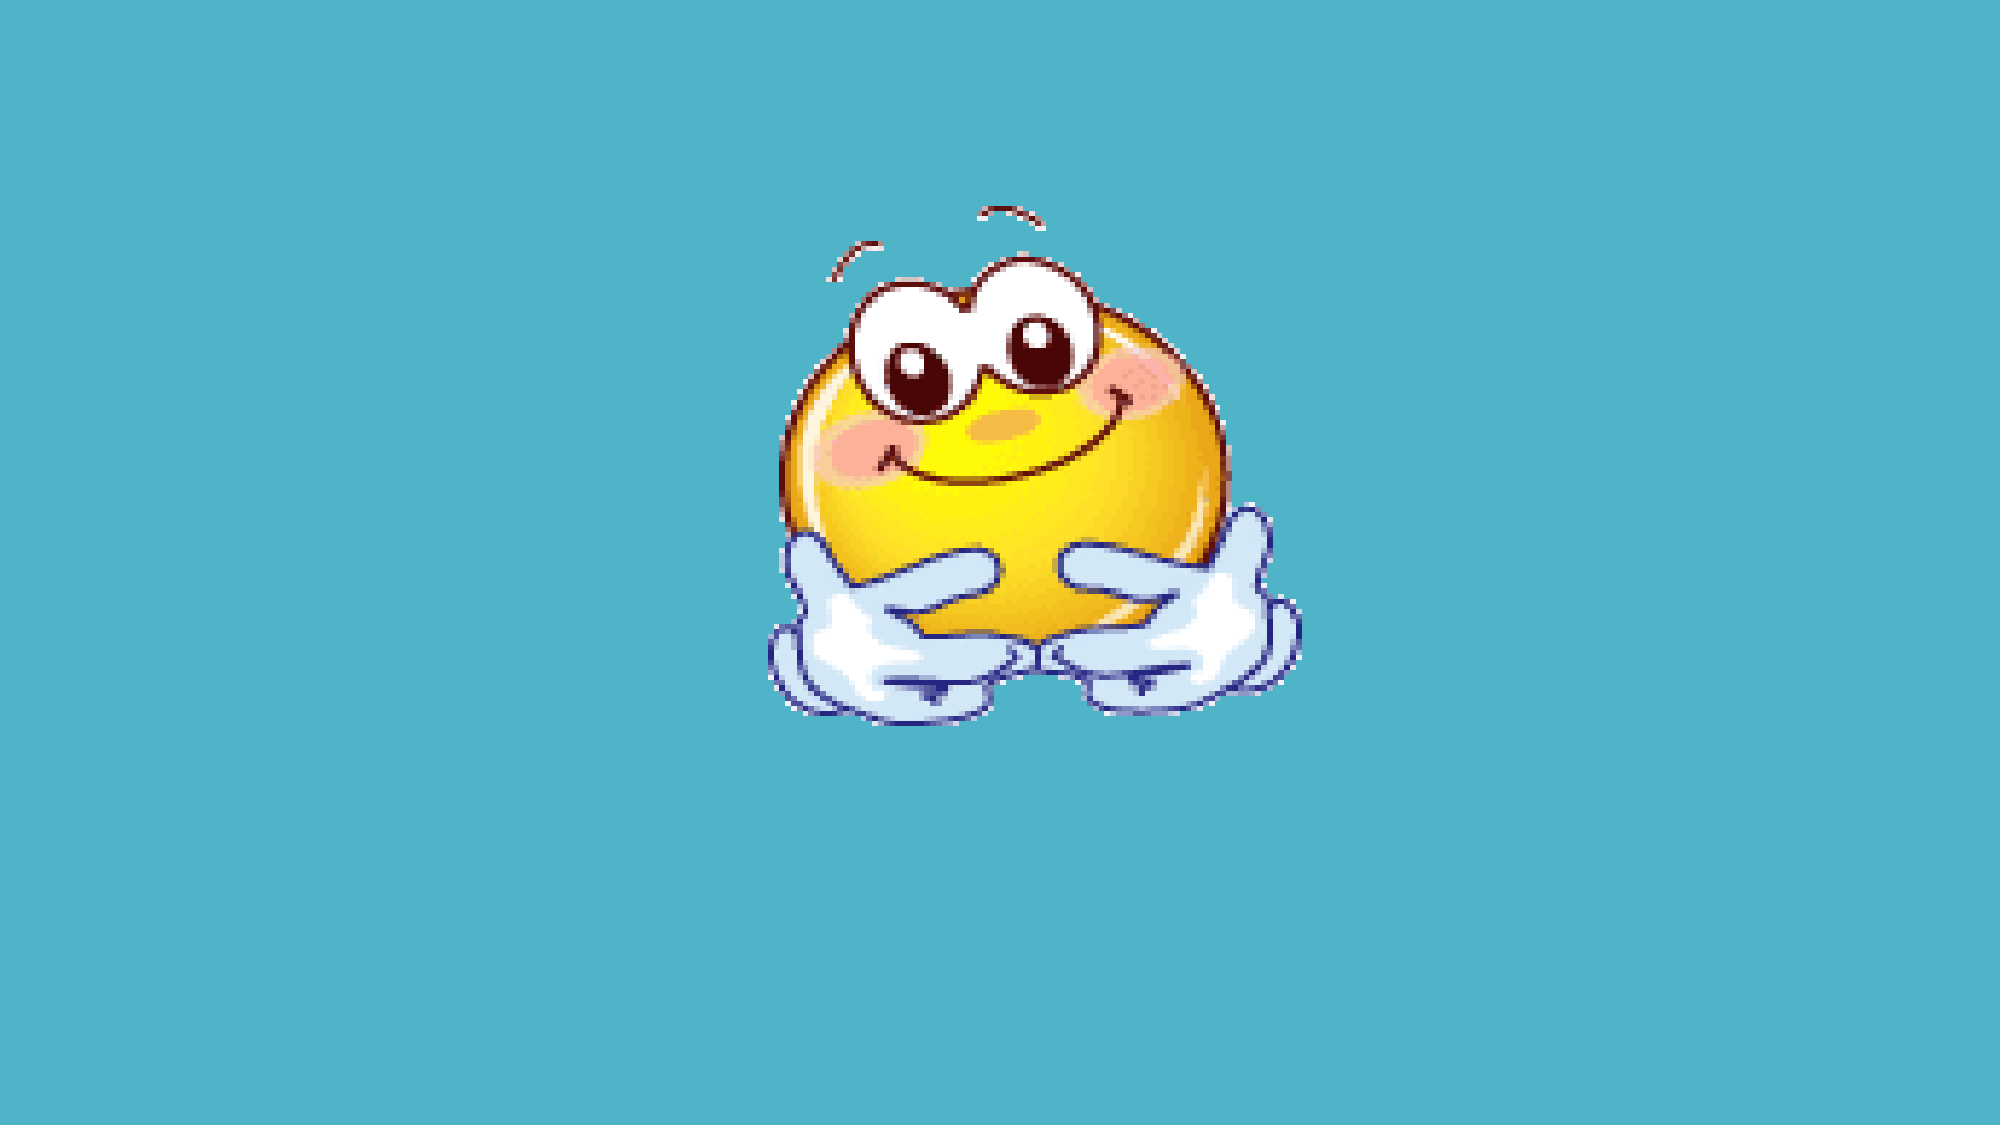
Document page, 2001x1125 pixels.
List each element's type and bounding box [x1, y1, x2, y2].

picture [629, 206, 1395, 789]
